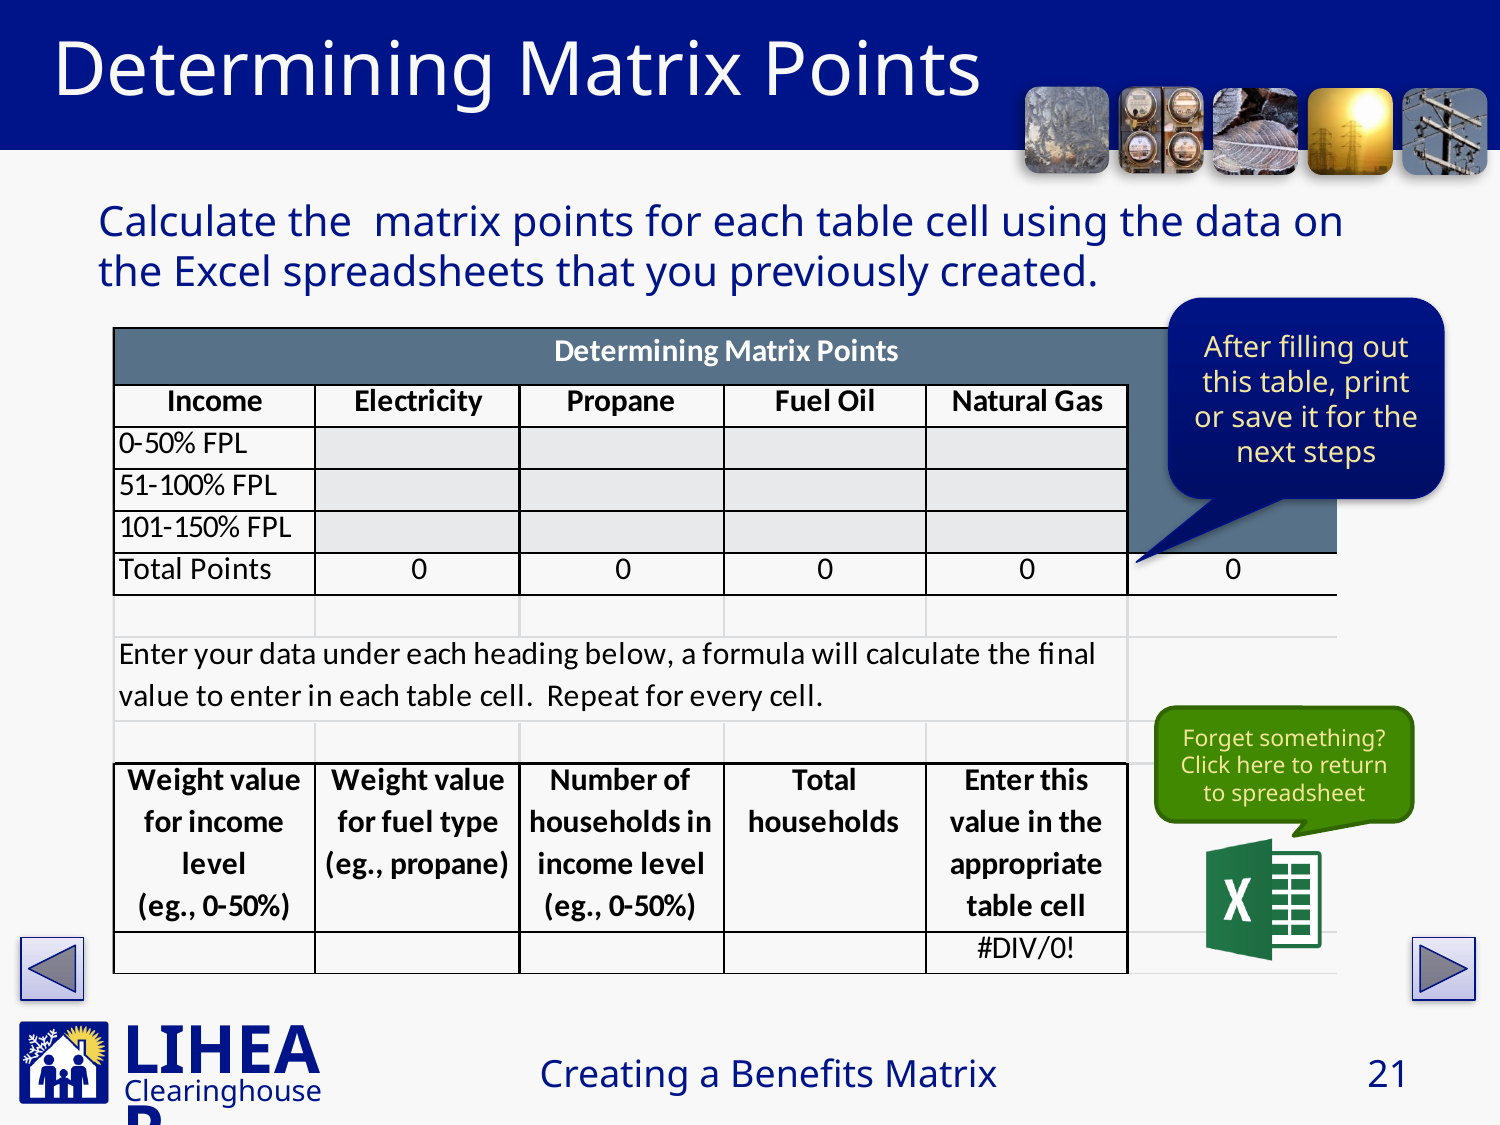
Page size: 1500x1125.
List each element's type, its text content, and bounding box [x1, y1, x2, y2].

picture [1118, 138, 1204, 174]
text_box [20, 937, 84, 1001]
picture [1213, 138, 1299, 175]
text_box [112, 326, 1340, 976]
picture [1402, 138, 1488, 175]
text_box [1412, 937, 1476, 1001]
text_box Calculate the matrix points for each table cell using the data on the Excel spreadsheets that you previously created. [83, 187, 1413, 303]
picture [1307, 138, 1393, 175]
footer Creating a Benefits Matrix [450, 1042, 1088, 1103]
picture [12, 1017, 113, 1107]
slide_number 21 [1088, 1042, 1425, 1103]
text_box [1155, 707, 1413, 968]
text_box After filling out this table, print or save it for the next steps [1168, 297, 1445, 500]
title Determining Matrix Points [37, 12, 1488, 138]
picture [1025, 138, 1110, 174]
